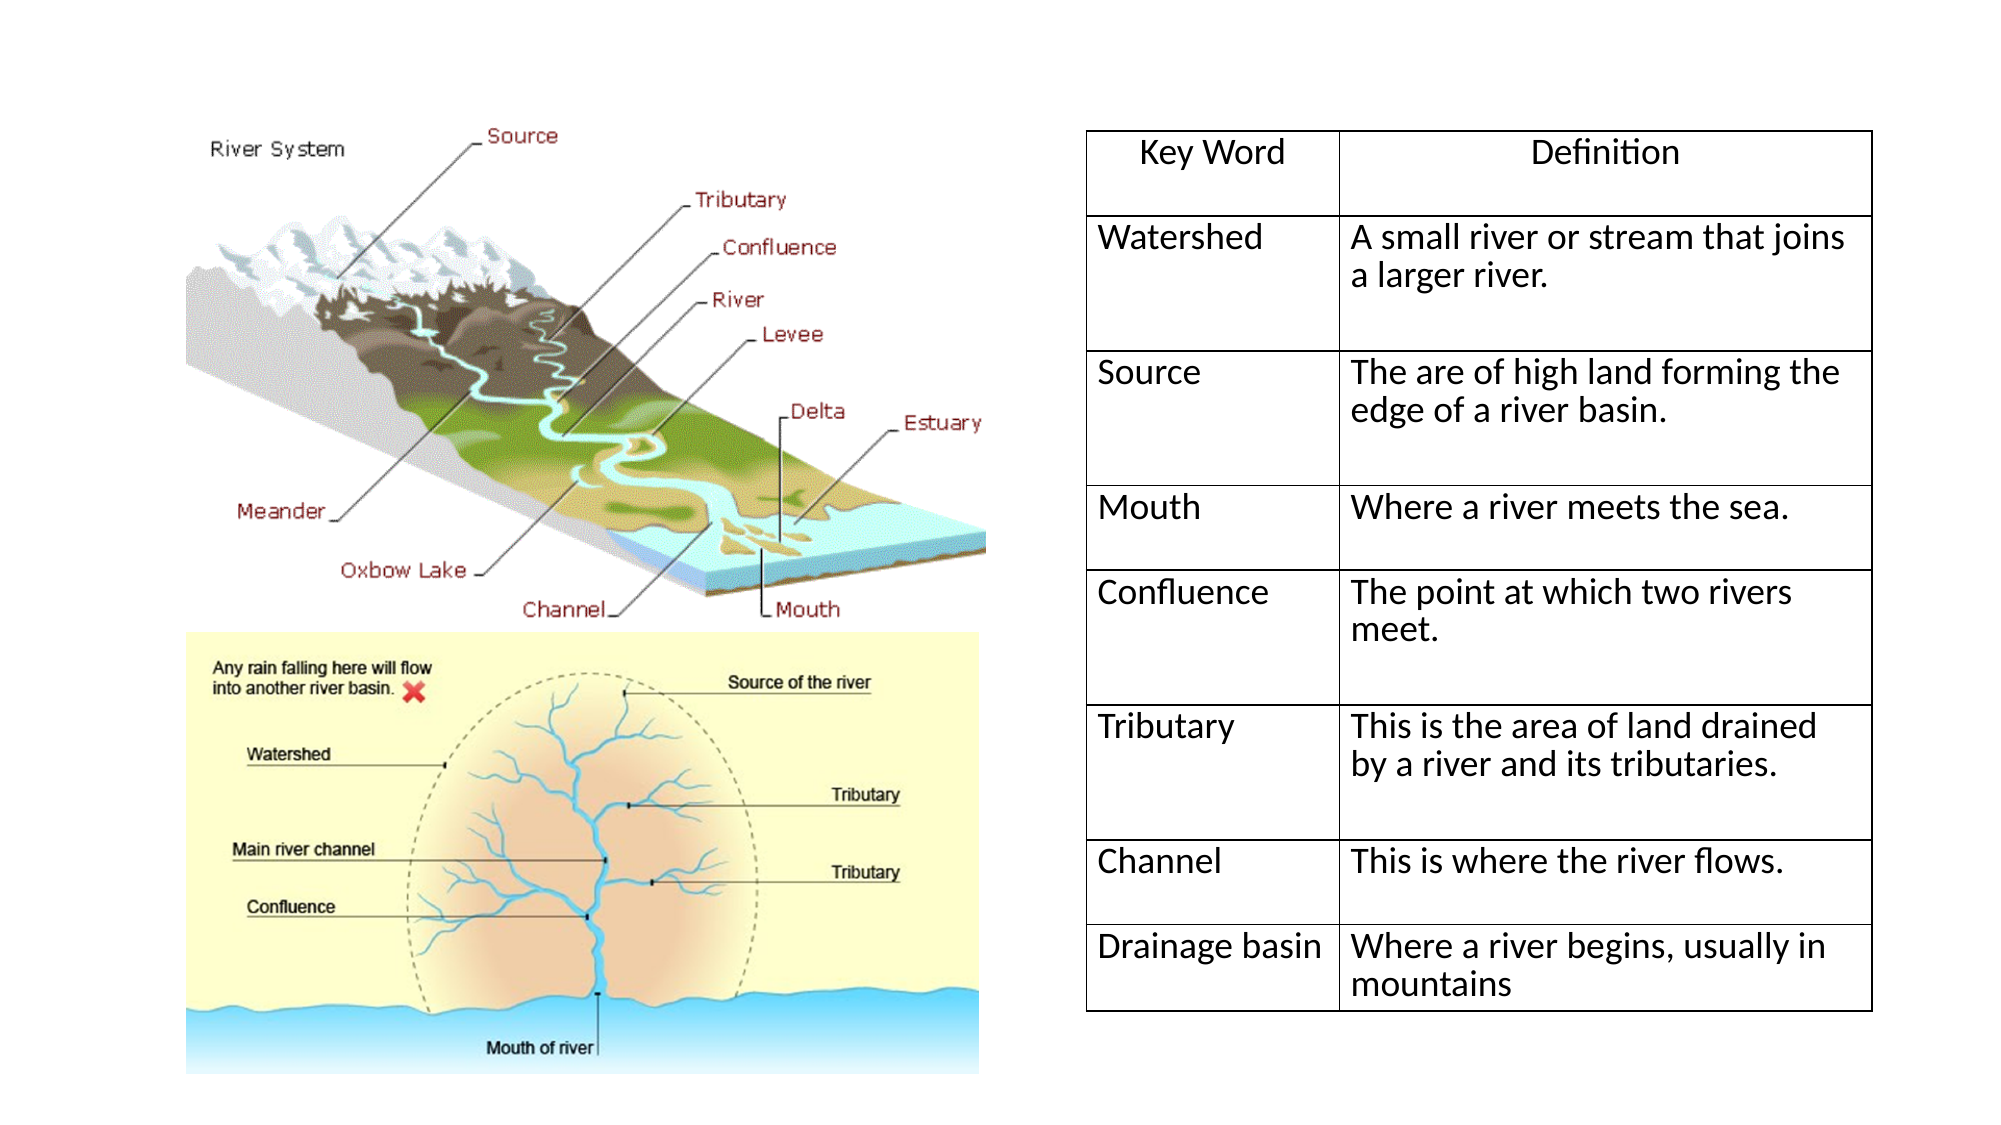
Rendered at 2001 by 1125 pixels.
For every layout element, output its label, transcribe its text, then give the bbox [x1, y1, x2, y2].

table_cell Channel [1087, 841, 1339, 924]
table_cell Where a river begins, usually in mountains [1340, 925, 1871, 1010]
table_cell Watershed [1087, 217, 1339, 350]
picture [186, 119, 986, 1074]
table_cell The are of high land forming the edge of a river basin. [1340, 352, 1871, 485]
table_header Key Word [1087, 132, 1339, 215]
table_cell This is where the river flows. [1340, 841, 1871, 924]
table_header Definition [1340, 132, 1871, 215]
table_cell Tributary [1087, 706, 1339, 839]
table_cell Where a river meets the sea. [1340, 486, 1871, 569]
table_cell Source [1087, 352, 1339, 485]
table_cell Confluence [1087, 571, 1339, 704]
table_cell A small river or stream that joins a larger river. [1340, 217, 1871, 350]
table_cell Mouth [1087, 486, 1339, 569]
table_cell Drainage basin [1087, 925, 1339, 1010]
table_cell The point at which two rivers meet. [1340, 571, 1871, 704]
table_cell This is the area of land drained by a river and its tributaries. [1340, 706, 1871, 839]
